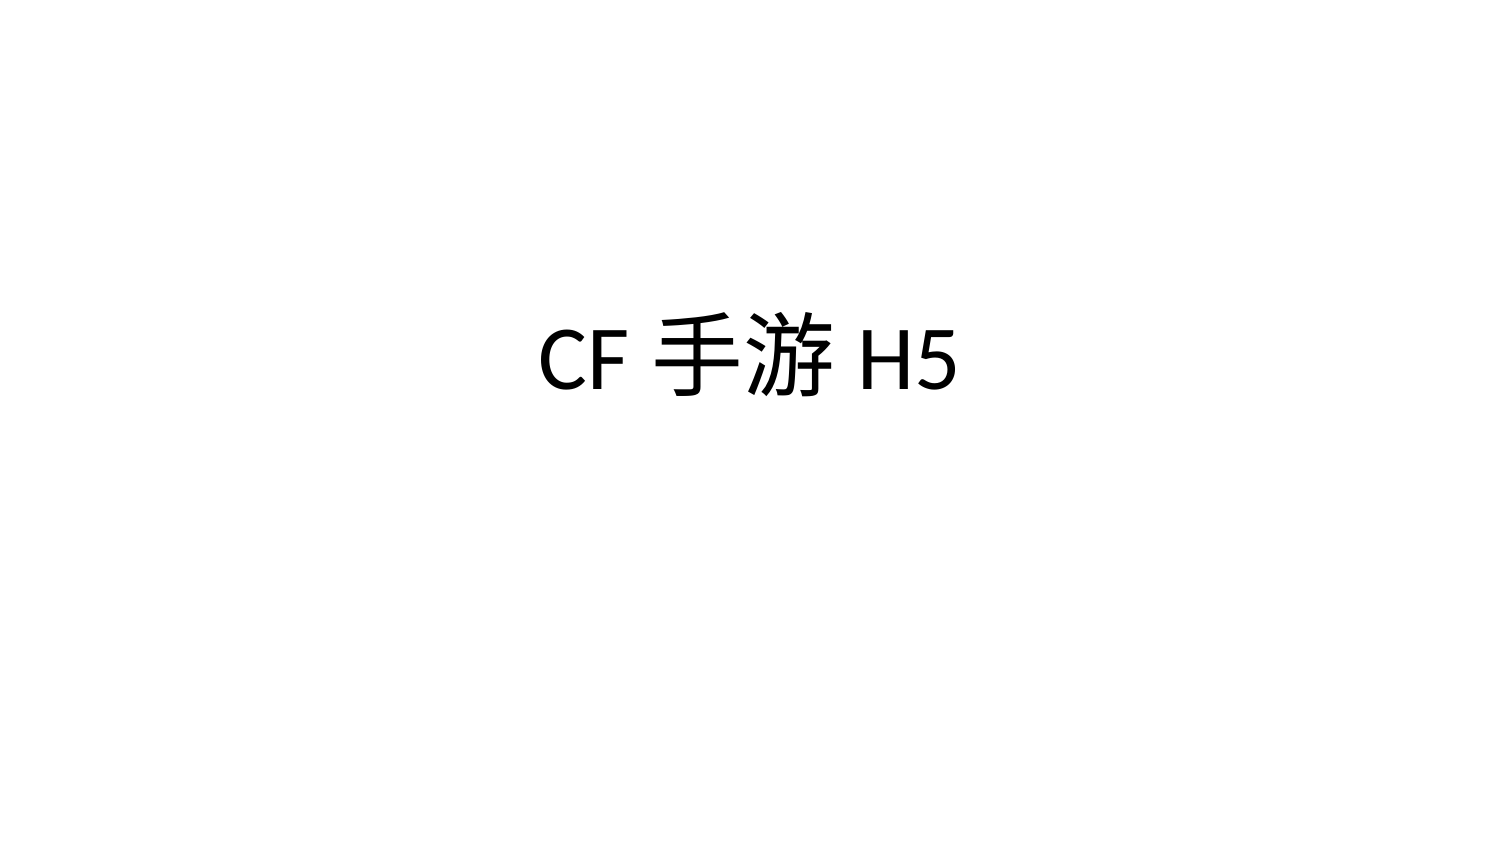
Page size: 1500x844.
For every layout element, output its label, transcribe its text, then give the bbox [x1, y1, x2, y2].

title CF手游H5 [112, 262, 1388, 443]
